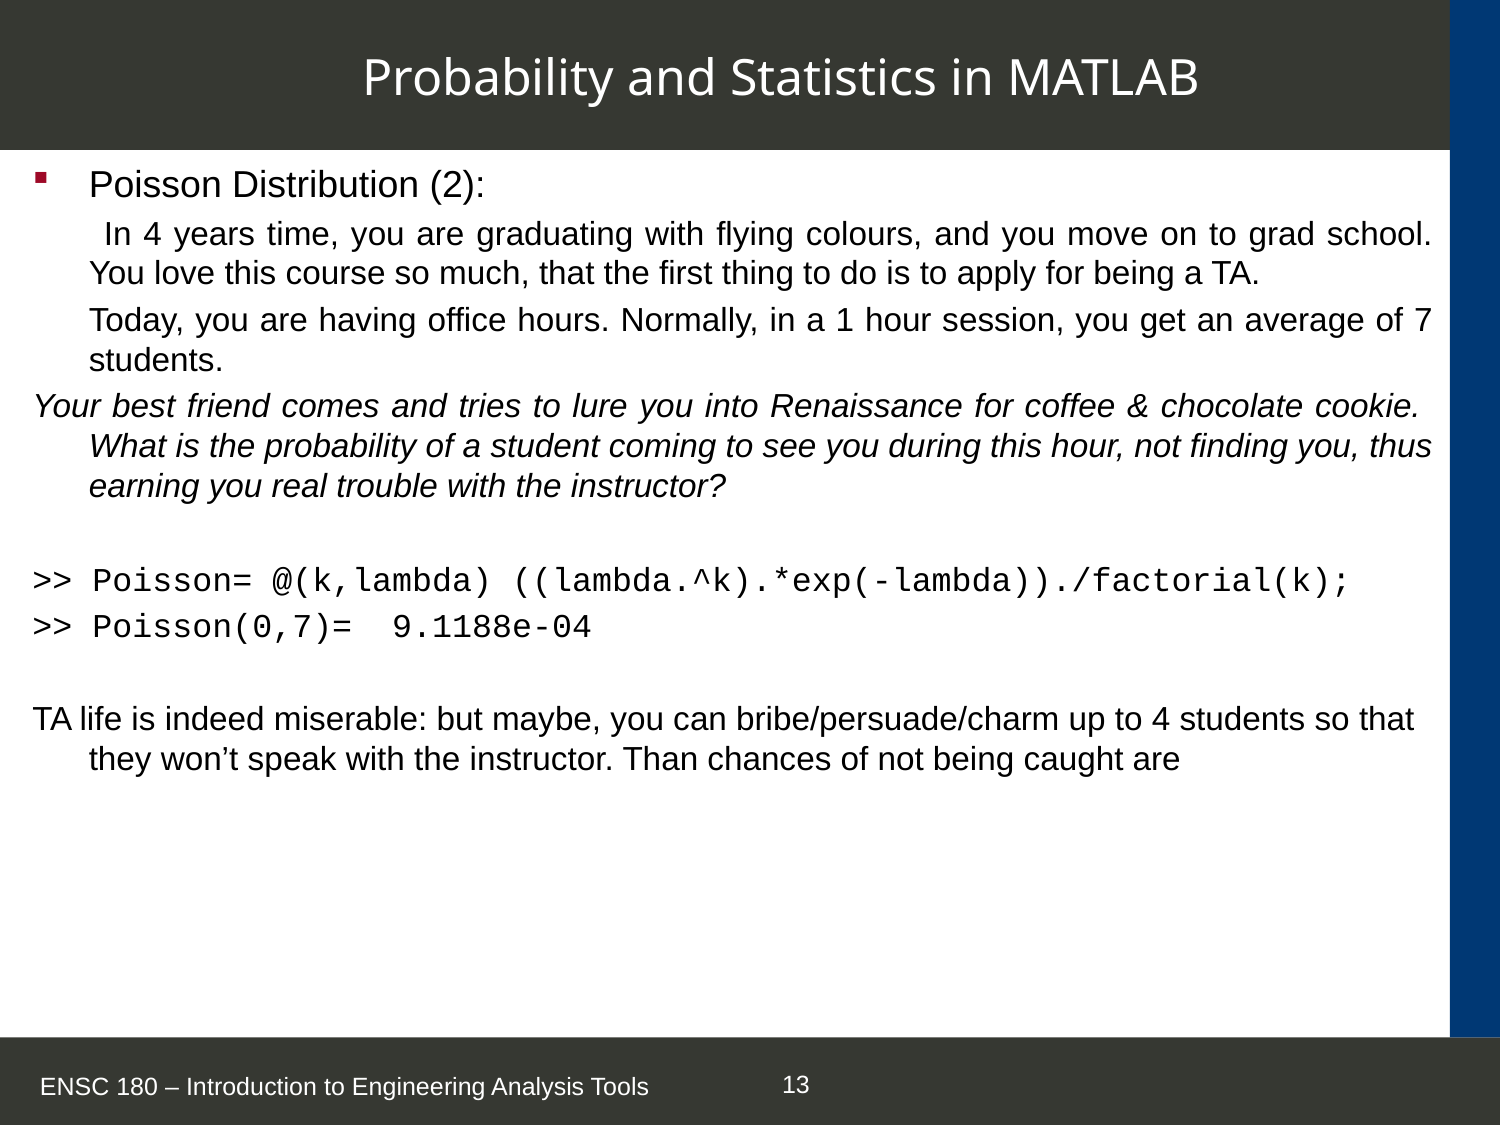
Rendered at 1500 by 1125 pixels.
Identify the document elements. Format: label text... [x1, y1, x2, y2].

footer ENSC 180 – Introduction to Engineering Analysis Tools [24, 1062, 688, 1113]
title Probability and Statistics in MATLAB [112, 37, 1450, 138]
